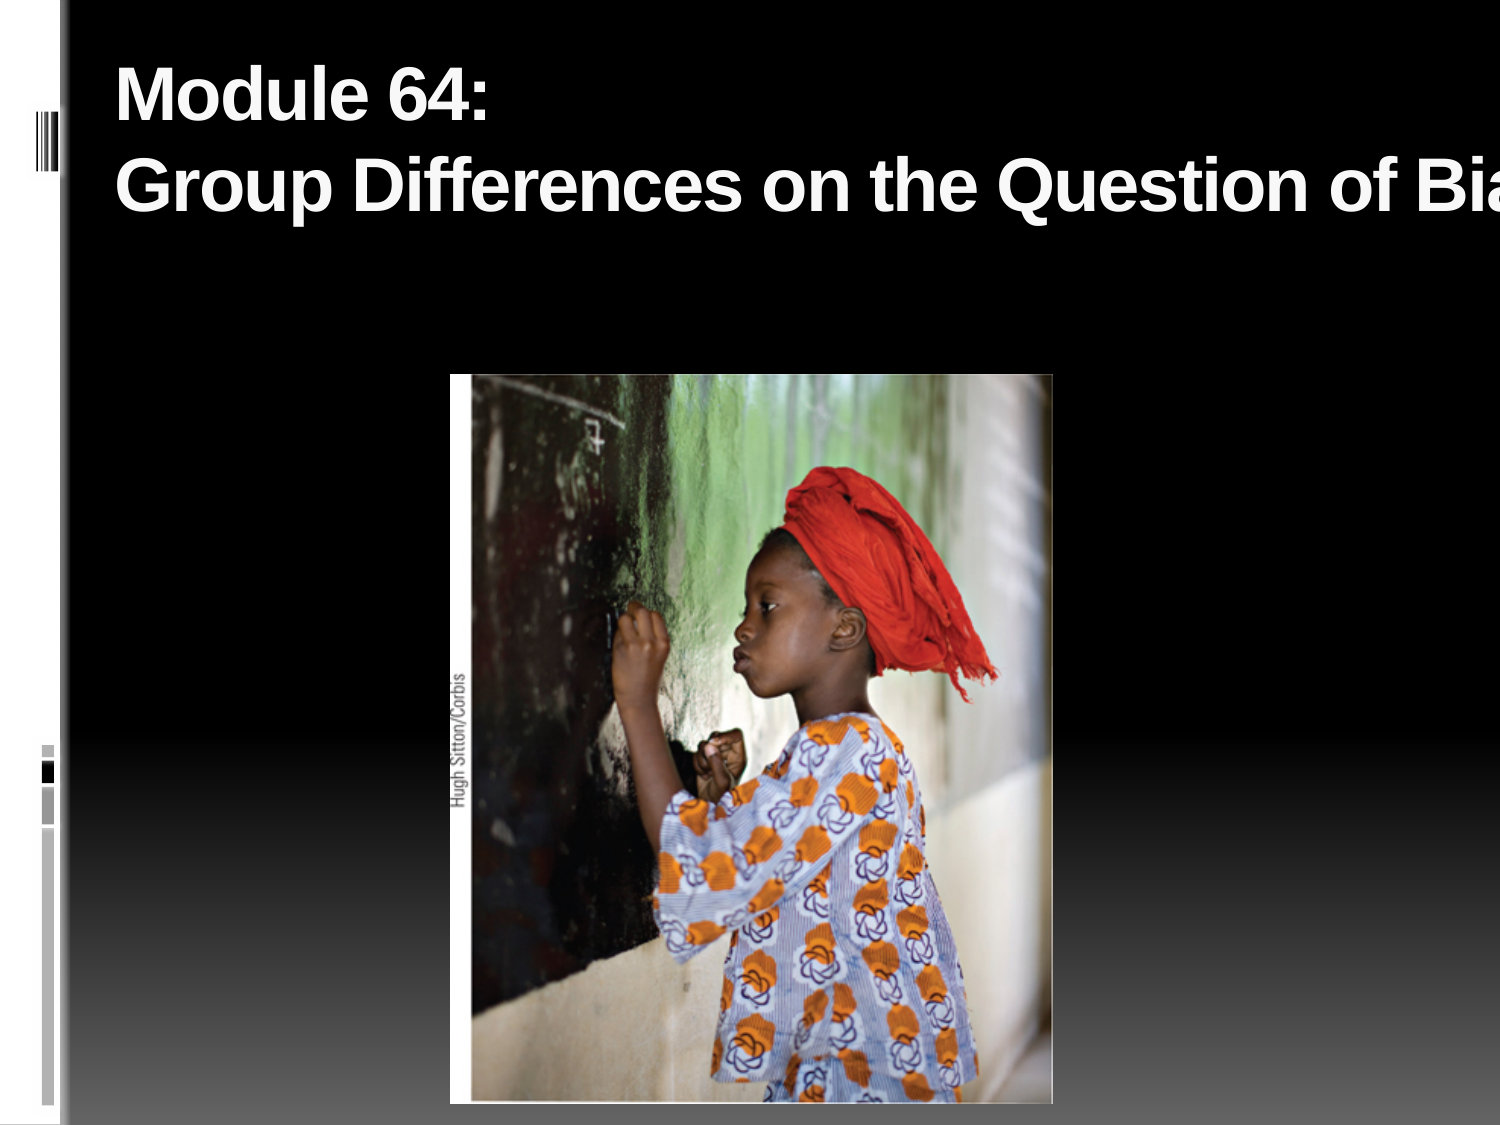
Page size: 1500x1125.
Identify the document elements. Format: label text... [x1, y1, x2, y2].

title Module 64: Group Differences on the Question of Bias [99, 37, 1500, 305]
picture [449, 374, 1053, 1104]
